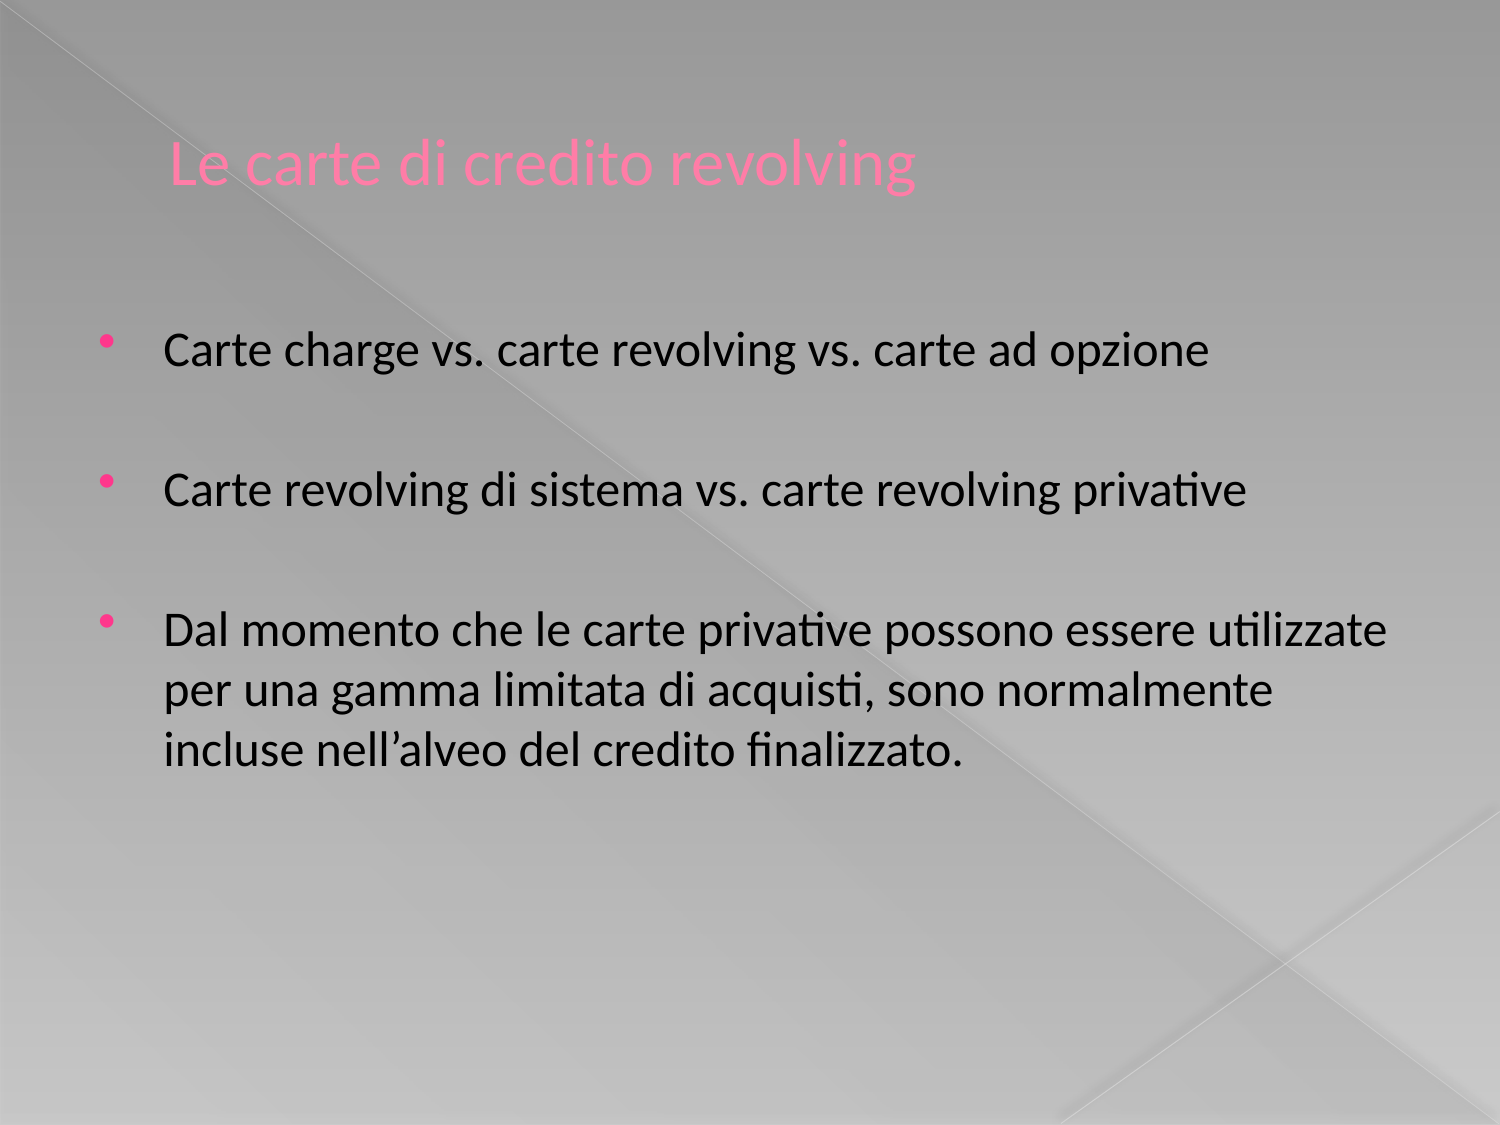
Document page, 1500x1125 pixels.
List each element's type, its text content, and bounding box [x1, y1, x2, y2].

list Carte charge vs. carte revolving vs. carte ad opzione Carte revolving di sistema vs. carte revolving privative Dal momento che le carte privative possono essere utilizzate per una gamma limitata di acquisti, sono normalmente incluse nell’alveo del credito finalizzato. [75, 308, 1425, 1059]
title Le carte di credito revolving [75, 43, 1425, 274]
